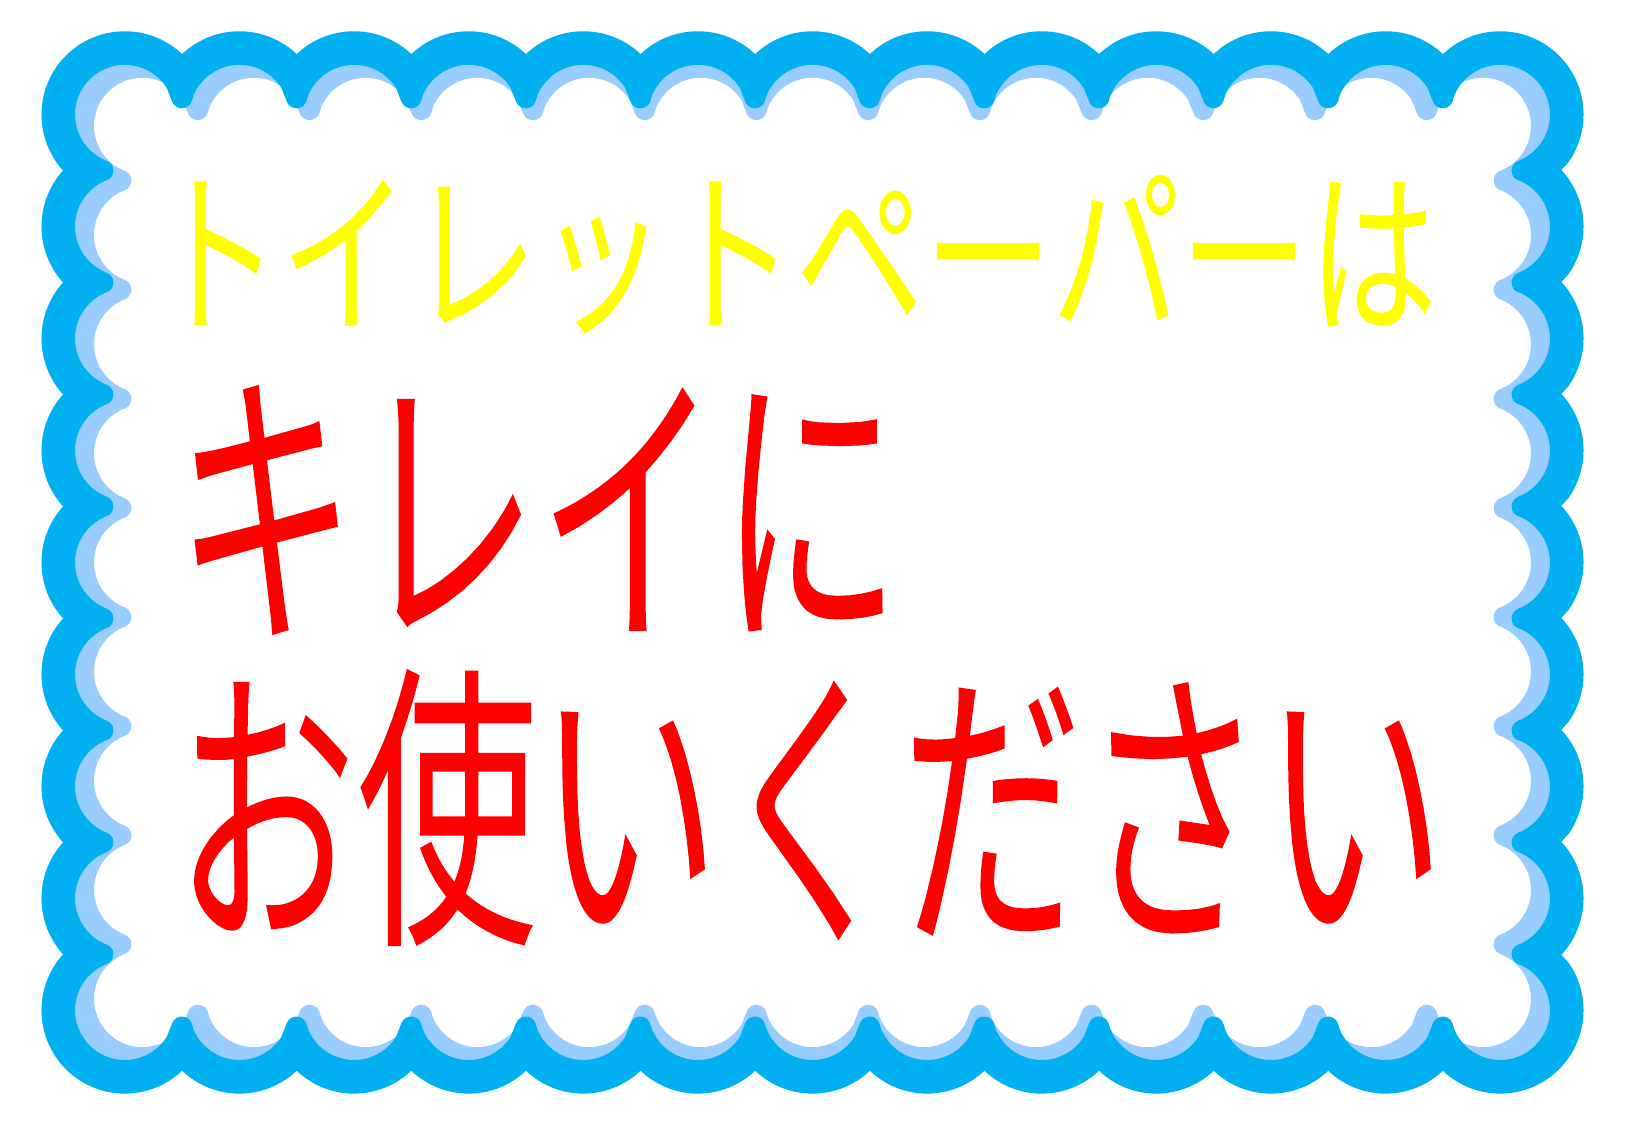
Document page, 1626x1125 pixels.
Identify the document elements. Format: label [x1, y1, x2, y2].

text_box [1224, 1013, 1324, 1068]
text_box [987, 57, 1098, 112]
text_box [1458, 57, 1556, 1068]
text_box [526, 57, 636, 112]
text_box [987, 1013, 1098, 1068]
text_box [69, 57, 167, 1068]
text_box [1341, 1013, 1438, 1068]
text_box [1105, 1013, 1211, 1068]
text_box [414, 57, 519, 112]
text_box [1341, 57, 1438, 112]
text_box [527, 1013, 636, 1068]
text_box [300, 57, 402, 112]
text_box [187, 1013, 284, 1068]
text_box [638, 57, 987, 112]
text_box [49, 39, 1576, 1086]
text_box [414, 1013, 519, 1068]
text_box [300, 1013, 401, 1068]
text_box [1223, 57, 1324, 112]
text_box [1105, 57, 1211, 112]
text_box [187, 57, 284, 112]
text_box [638, 1013, 987, 1068]
